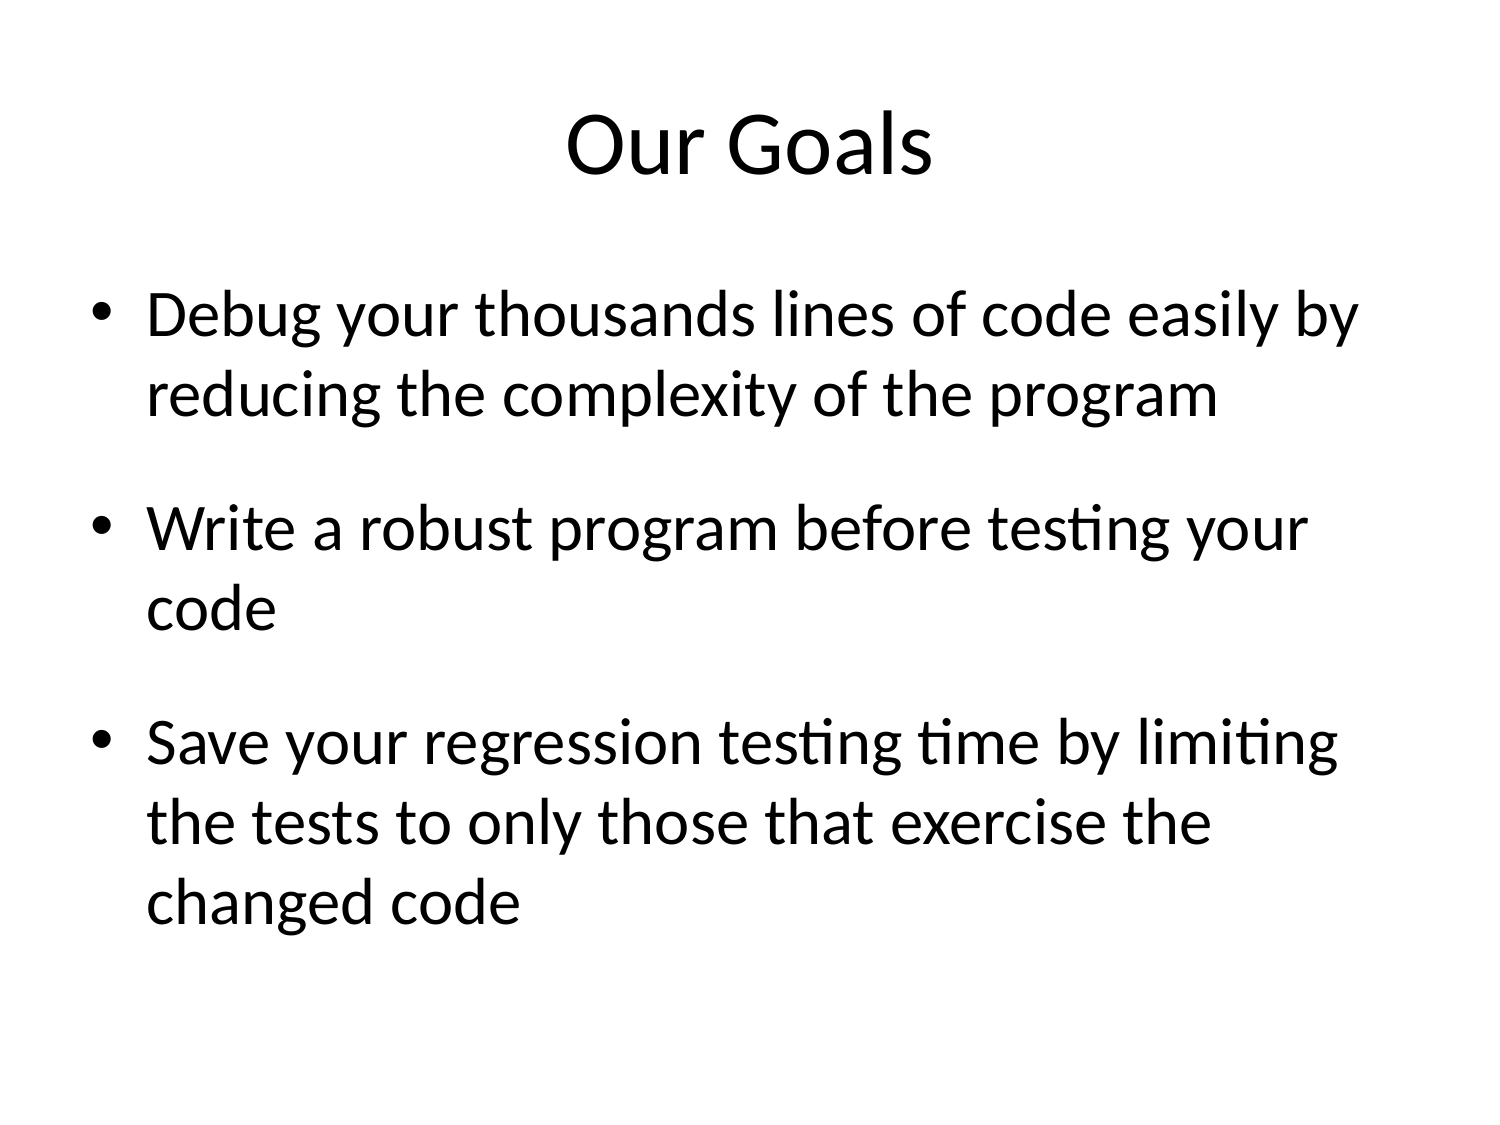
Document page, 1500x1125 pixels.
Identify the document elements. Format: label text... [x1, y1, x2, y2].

list Debug your thousands lines of code easily by reducing the complexity of the program Write a robust program before testing your code Save your regression testing time by limiting the tests to only those that exercise the changed code [75, 262, 1425, 1005]
title Our Goals [75, 50, 1425, 225]
